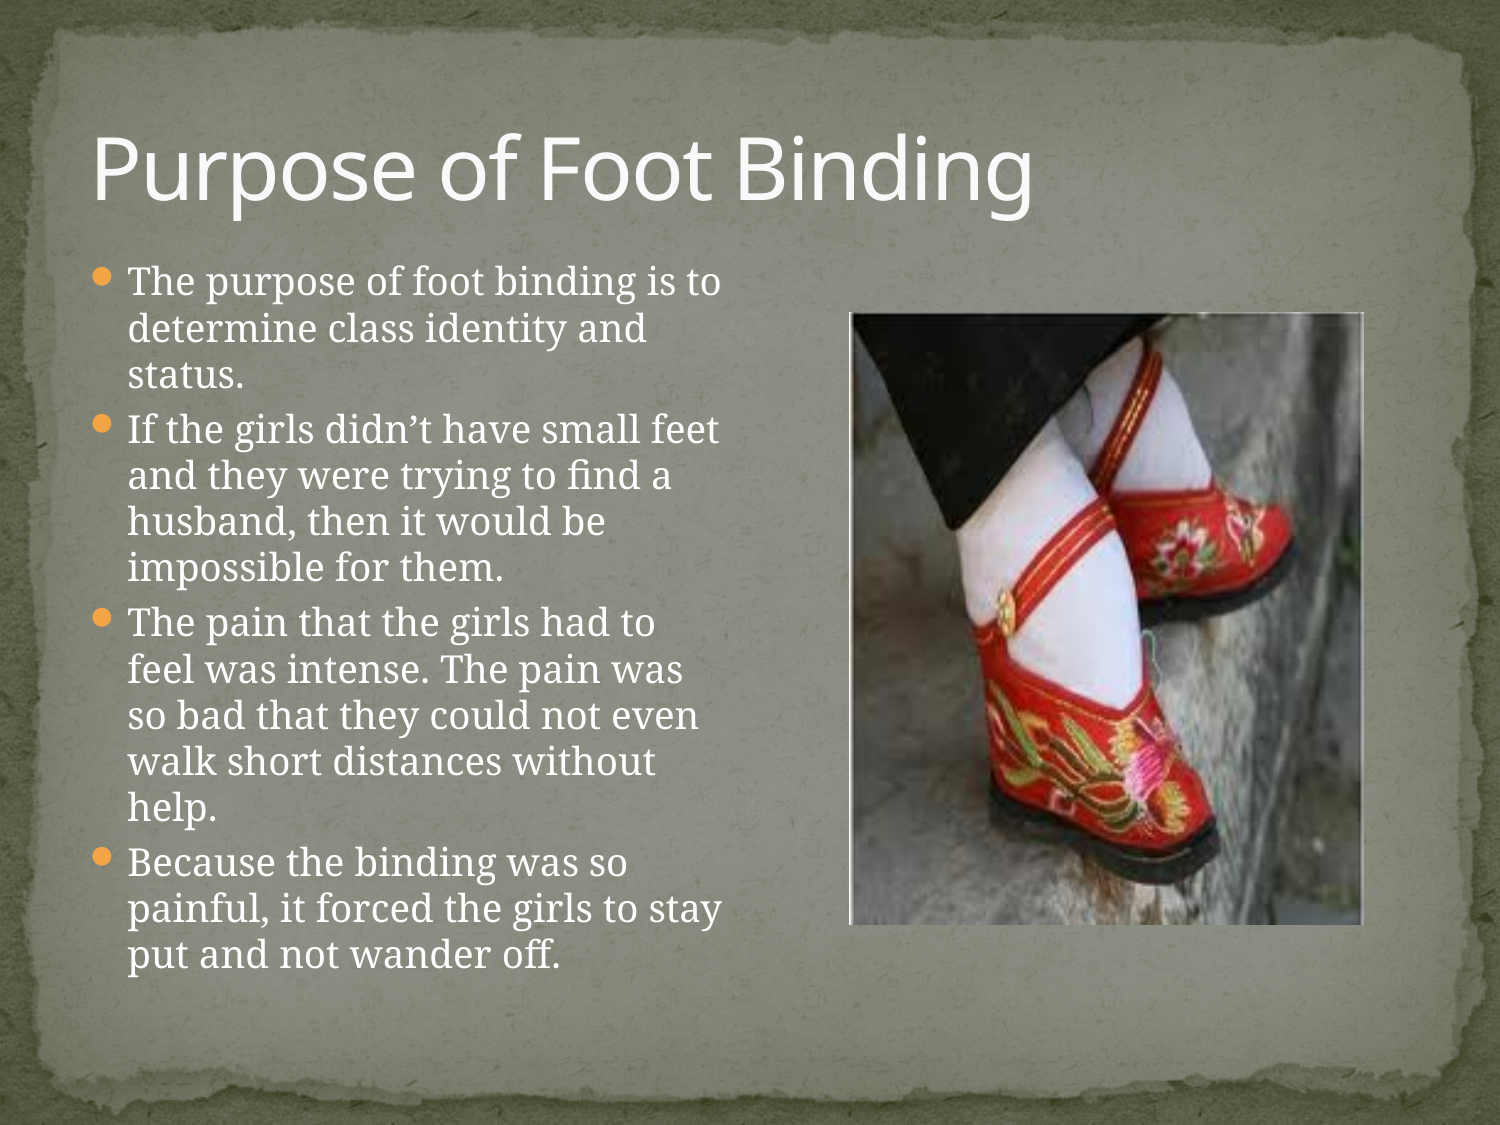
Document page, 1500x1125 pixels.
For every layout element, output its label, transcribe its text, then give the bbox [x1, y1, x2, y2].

list The purpose of foot binding is to determine class identity and status. If the girls didn’t have small feet and they were trying to find a husband, then it would be impossible for them. The pain that the girls had to feel was intense. The pain was so bad that they could not even walk short distances without help. Because the binding was so painful, it forced the girls to stay put and not wander off. [75, 249, 741, 1000]
title Purpose of Foot Binding [74, 24, 1425, 225]
picture [849, 312, 1365, 925]
